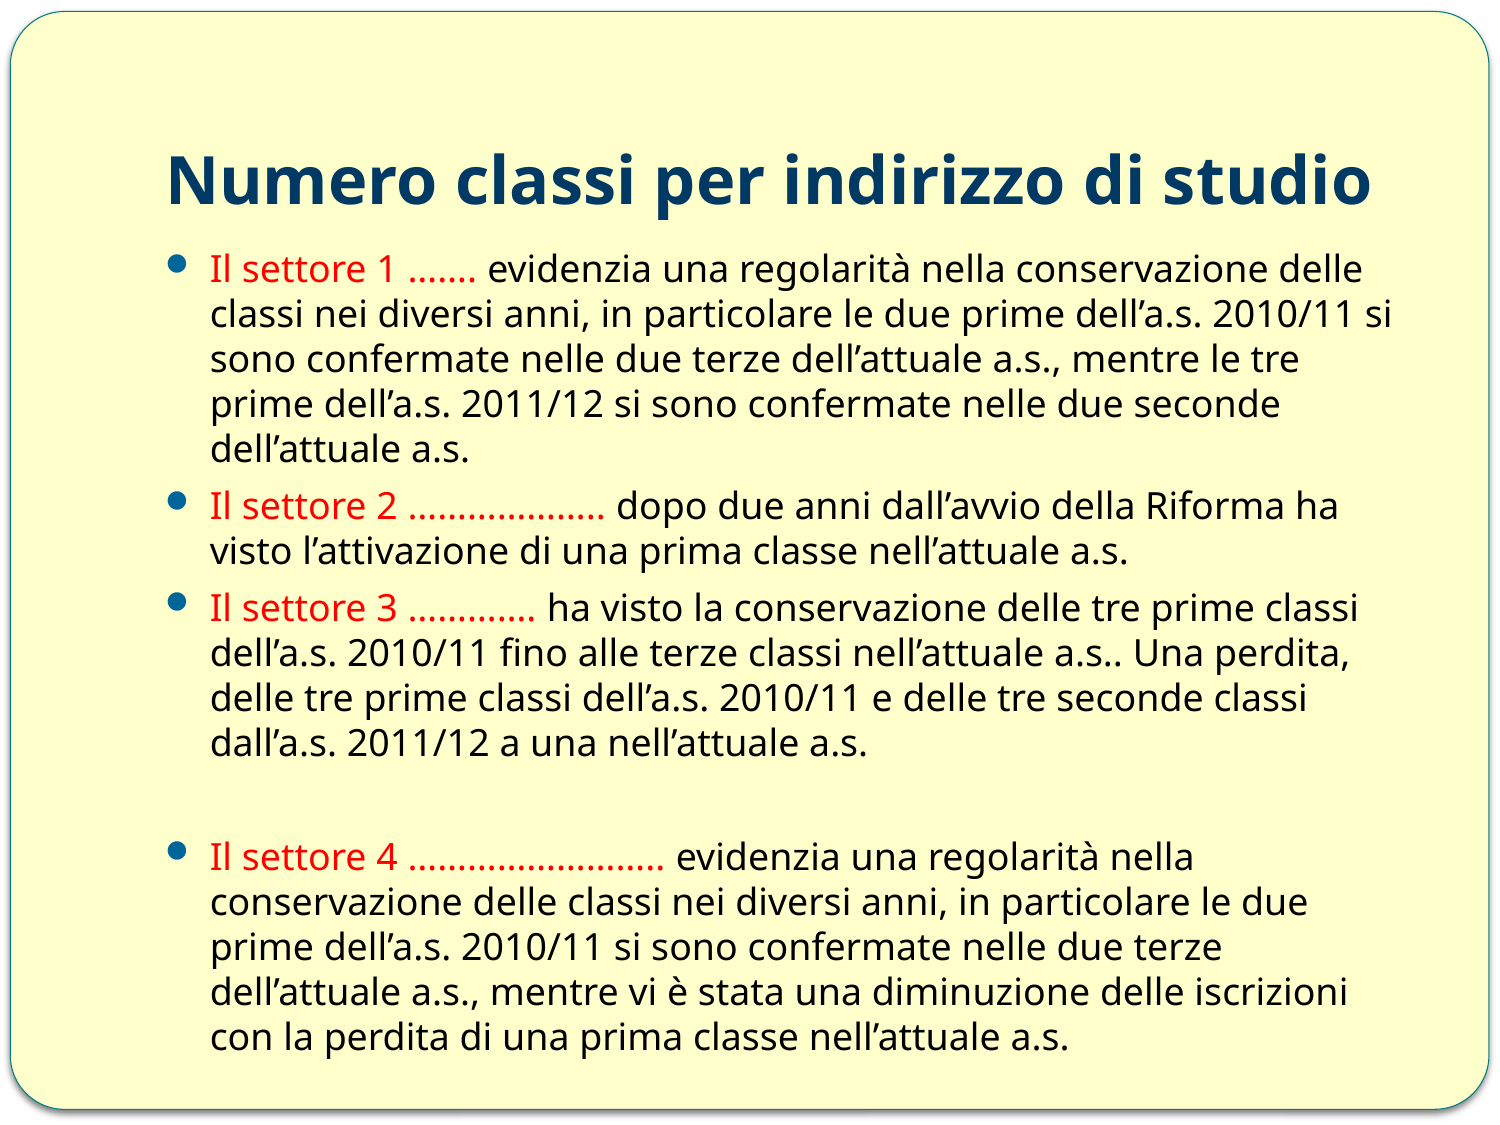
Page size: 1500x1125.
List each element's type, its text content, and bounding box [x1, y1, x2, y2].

title Numero classi per indirizzo di studio [149, 44, 1426, 233]
list Il settore 1 ……. evidenzia una regolarità nella conservazione delle classi nei diversi anni, in particolare le due prime dell’a.s. 2010/11 si sono confermate nelle due terze dell’attuale a.s., mentre le tre prime dell’a.s. 2011/12 si sono confermate nelle due seconde dell’attuale a.s. Il settore 2 ……………….. dopo due anni dall’avvio della Riforma ha visto l’attivazione di una prima classe nell’attuale a.s. Il settore 3 …………. ha visto la conservazione delle tre prime classi dell’a.s. 2010/11 fino alle terze classi nell’attuale a.s.. Una perdita, delle tre prime classi dell’a.s. 2010/11 e delle tre seconde classi dall’a.s. 2011/12 a una nell’attuale a.s. Il settore 4 …………………….. evidenzia una regolarità nella conservazione delle classi nei diversi anni, in particolare le due prime dell’a.s. 2010/11 si sono confermate nelle due terze dell’attuale a.s., mentre vi è stata una diminuzione delle iscrizioni con la perdita di una prima classe nell’attuale a.s. [149, 237, 1424, 1048]
